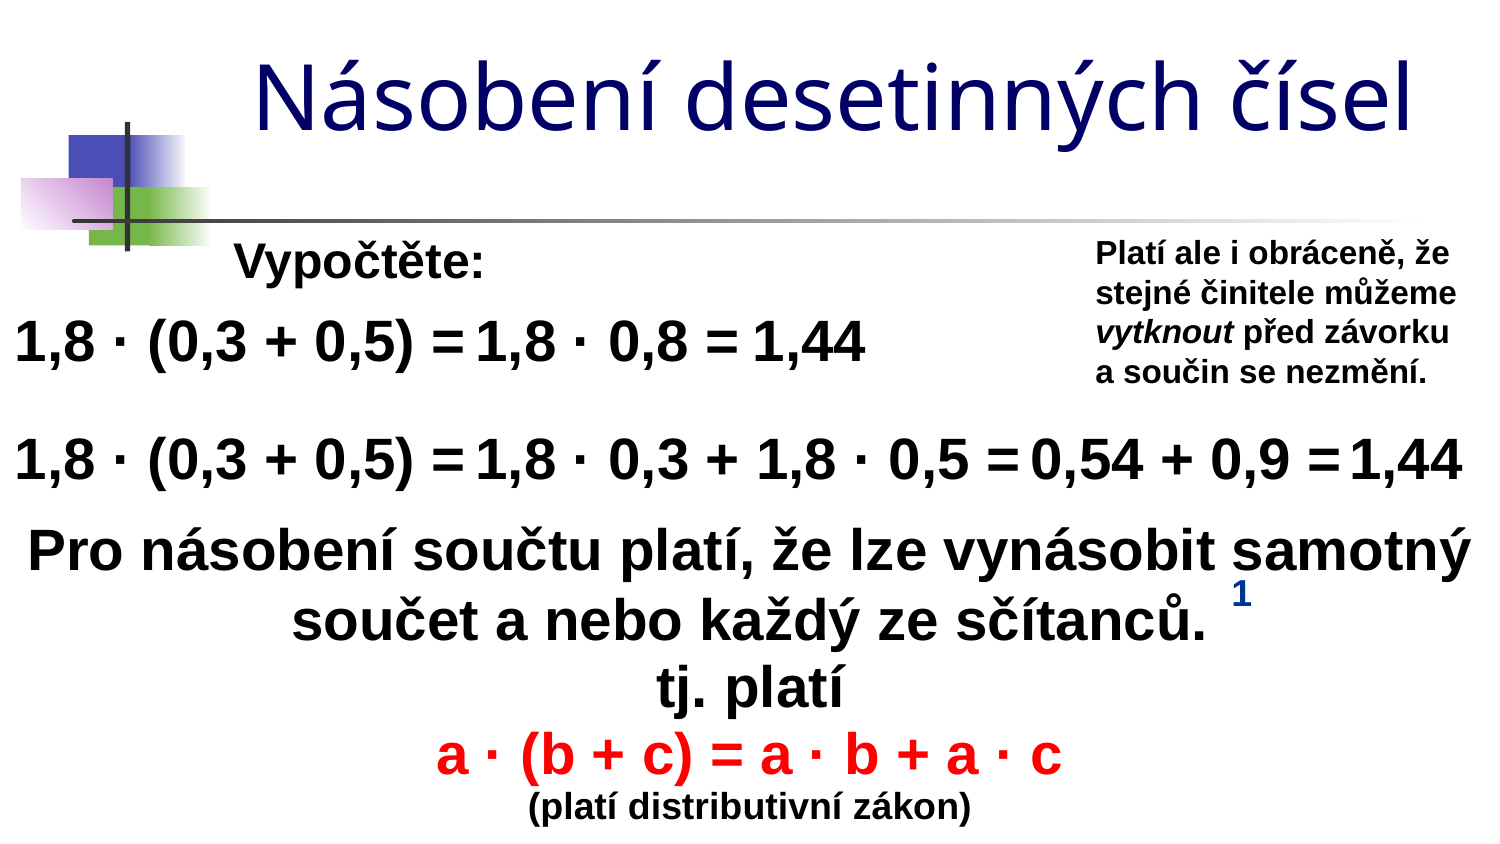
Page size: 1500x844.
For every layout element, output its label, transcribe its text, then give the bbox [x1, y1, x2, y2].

text_box 1,8 · 0,8 = [460, 295, 738, 380]
text_box 1,44 [738, 295, 911, 380]
text_box 1,8 · 0,3 + 1,8 · 0,5 = [460, 413, 1015, 499]
text_box 1,8 · (0,3 + 0,5) = [0, 413, 460, 499]
text_box a · (b + c) = a · b + a · c [0, 708, 1500, 775]
title Násobení desetinných čísel [194, 61, 1474, 157]
text_box tj. platí [0, 642, 1500, 708]
text_box 1,44 [1334, 413, 1500, 499]
text_box 1 [1216, 562, 1276, 622]
text_box 1,8 · (0,3 + 0,5) = [0, 295, 460, 380]
text_box Vypočtěte: [218, 220, 526, 295]
text_box (platí distributivní zákon) [0, 775, 1500, 835]
text_box 0,54 + 0,9 = [1015, 413, 1334, 499]
text_box Pro násobení součtu platí, že lze vynásobit samotný součet a nebo každý ze sčítanců. [0, 504, 1500, 642]
text_box Platí ale i obráceně, že stejné činitele můžeme vytknout před závorku a součin se nezmění. [1080, 223, 1500, 398]
